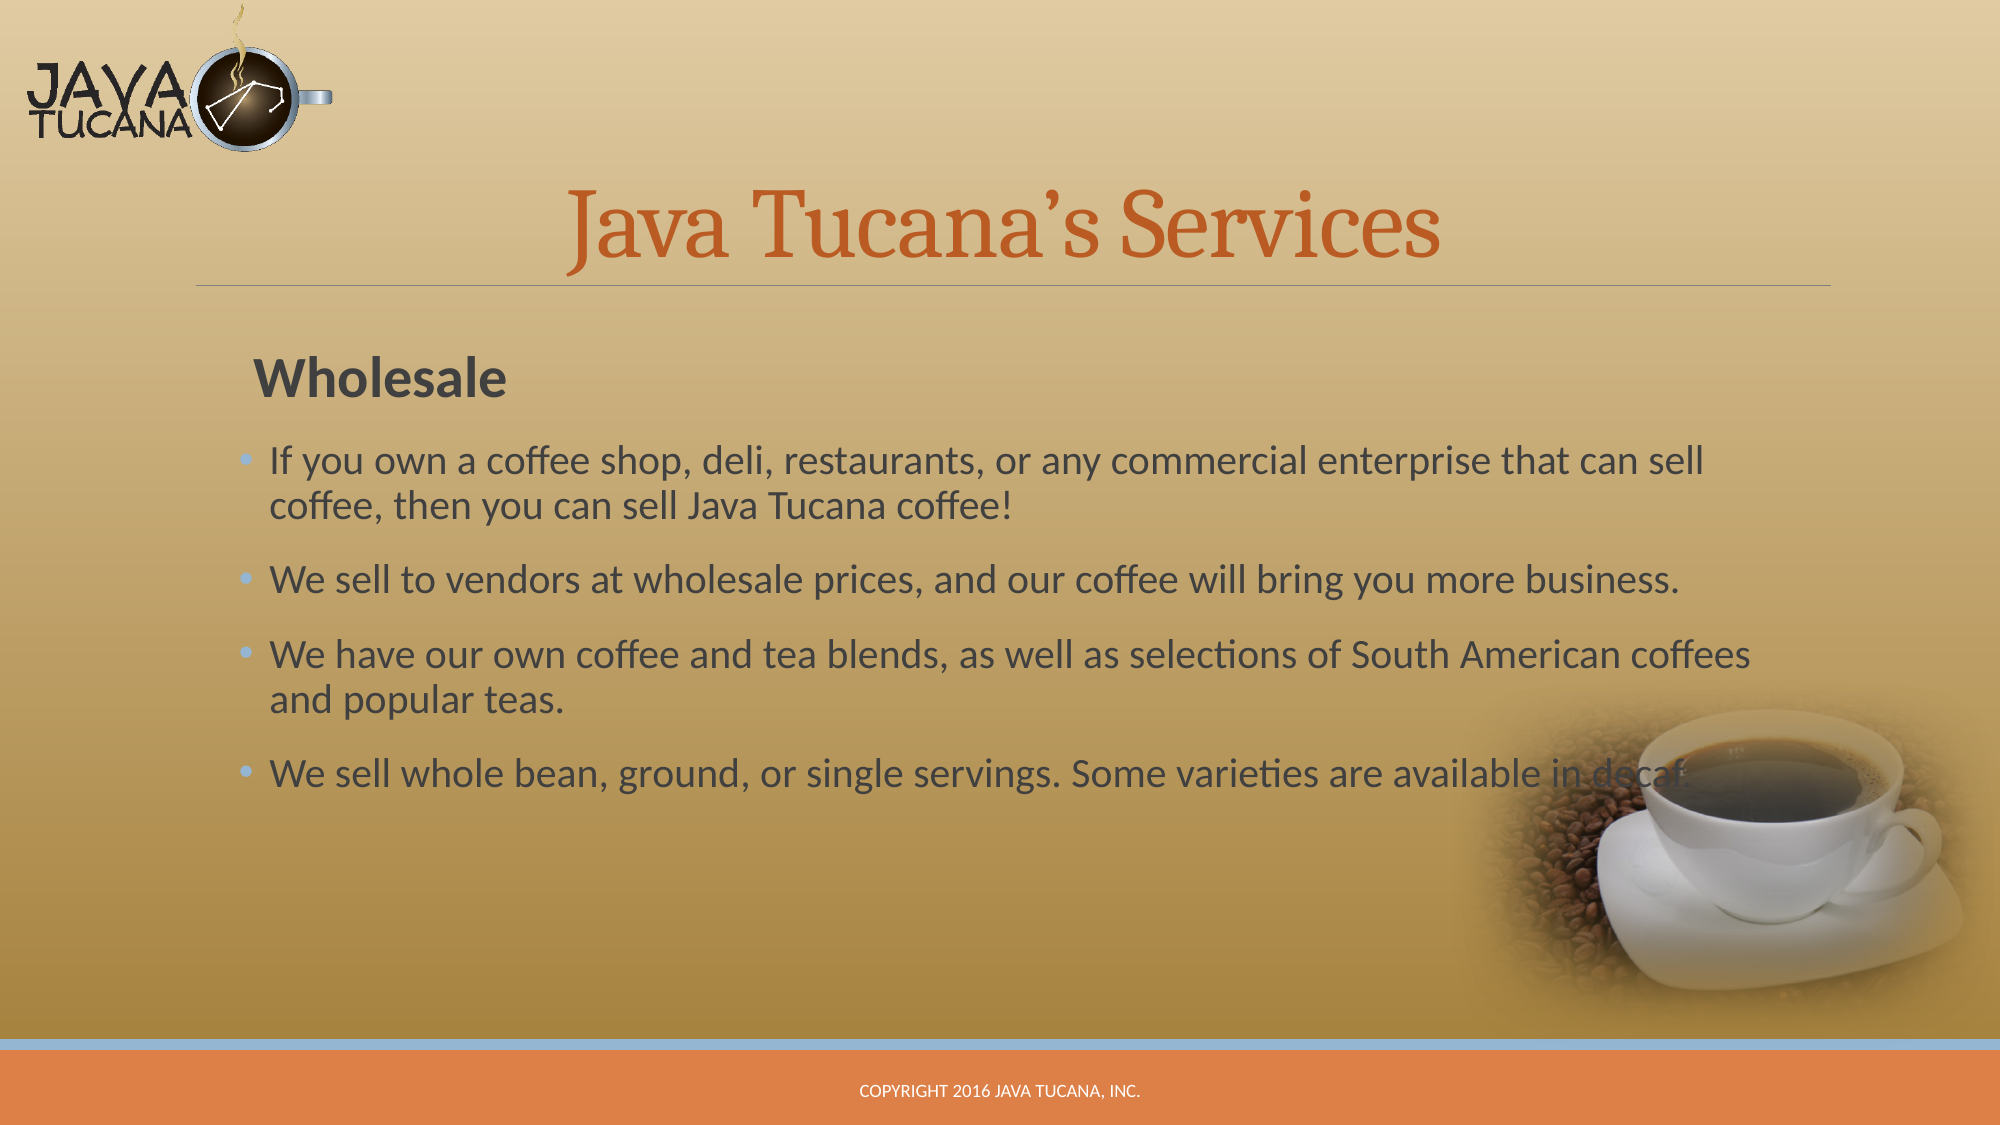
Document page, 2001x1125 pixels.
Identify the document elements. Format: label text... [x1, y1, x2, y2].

picture [13, 0, 341, 159]
list Wholesale If you own a coffee shop, deli, restaurants, or any commercial enterprise that can sell coffee, then you can sell Java Tucana coffee! We sell to vendors at wholesale prices, and our coffee will bring you more business. We have our own coffee and tea blends, as well as selections of South American coffees and popular teas. We sell whole bean, ground, or single servings. Some varieties are available in decaf. [238, 339, 1772, 1000]
footer Copyright 2016 Java Tucana, Inc. [604, 1059, 1396, 1120]
title Java Tucana’s Services [180, 47, 1830, 285]
picture [1772, 806, 1863, 915]
